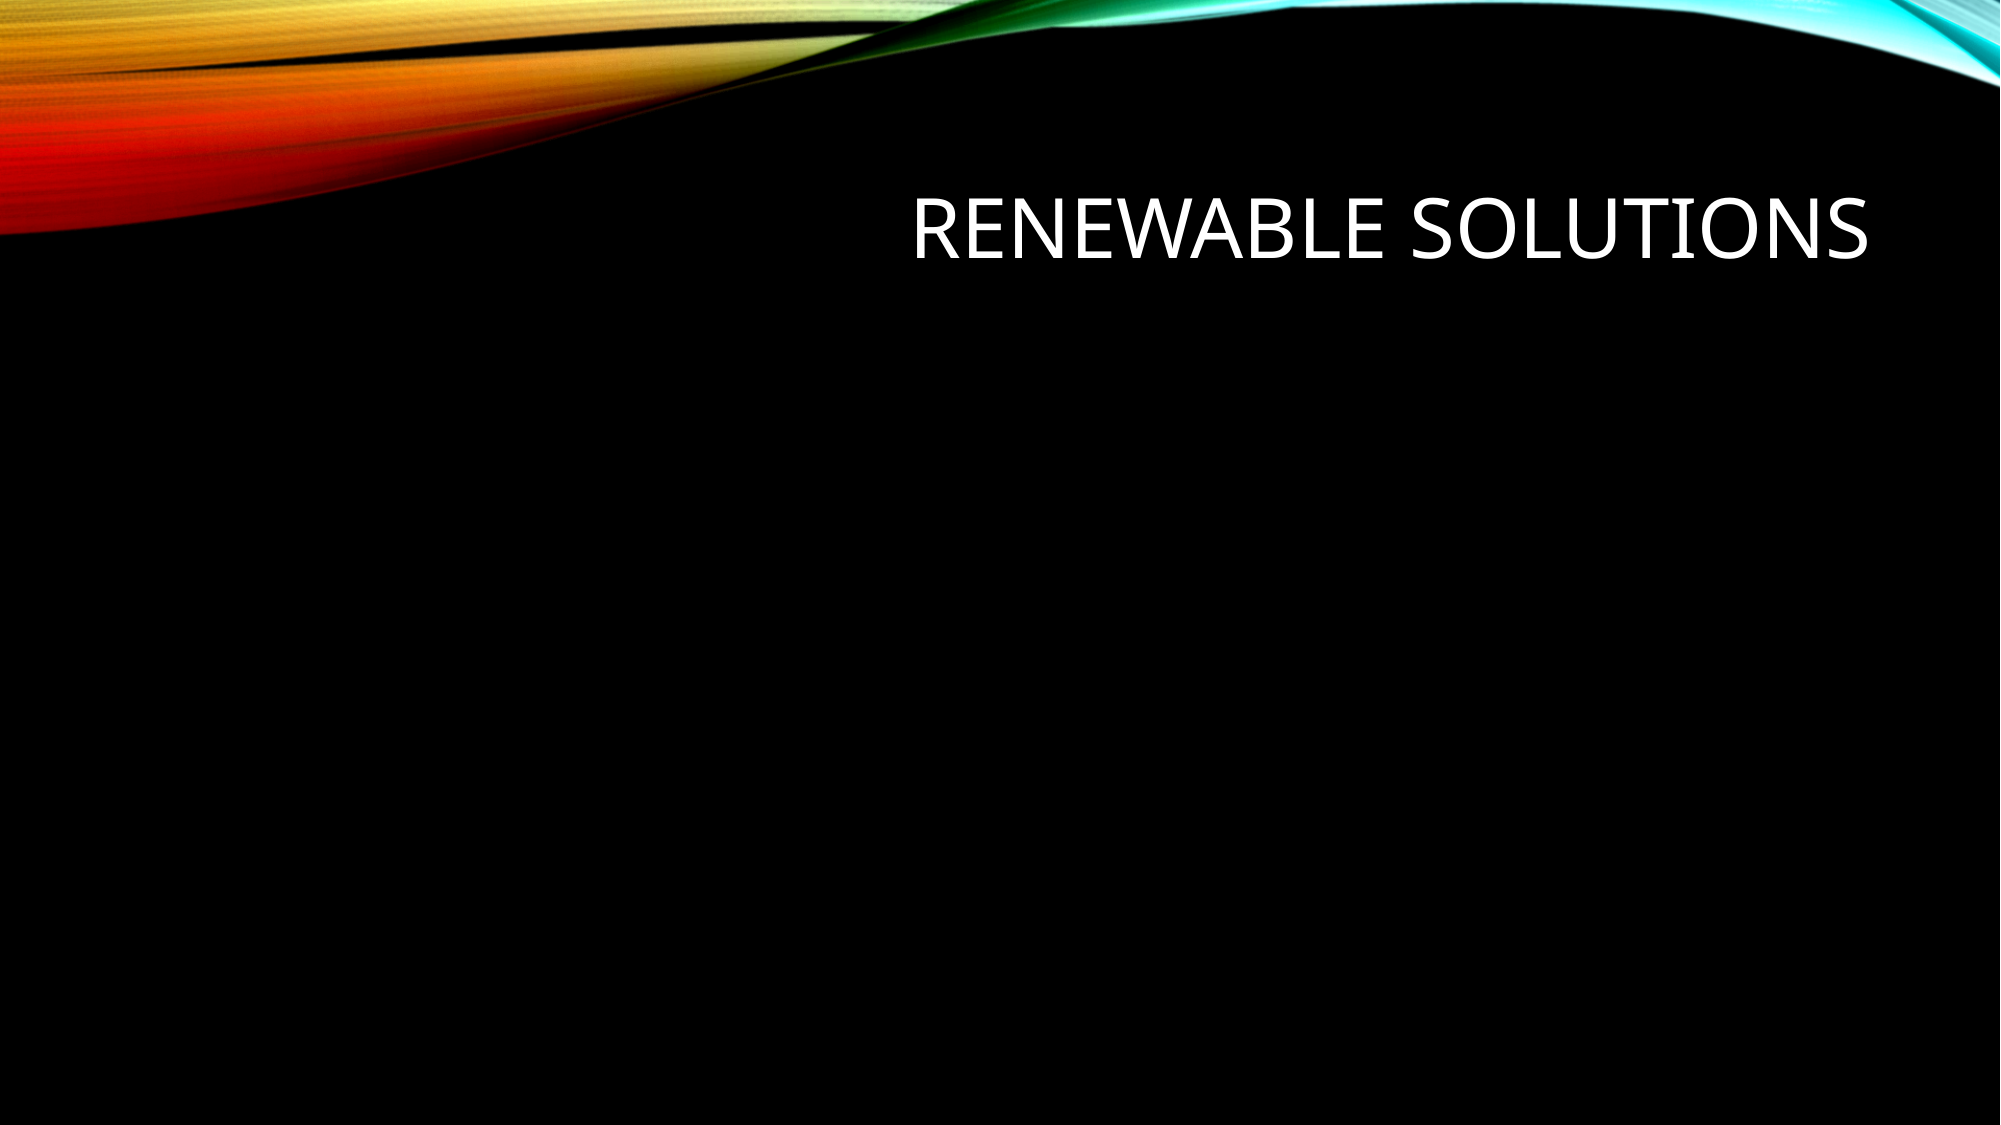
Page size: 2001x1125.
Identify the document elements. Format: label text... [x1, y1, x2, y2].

picture [0, 0, 2000, 237]
title Renewable solutions [474, 125, 1888, 338]
